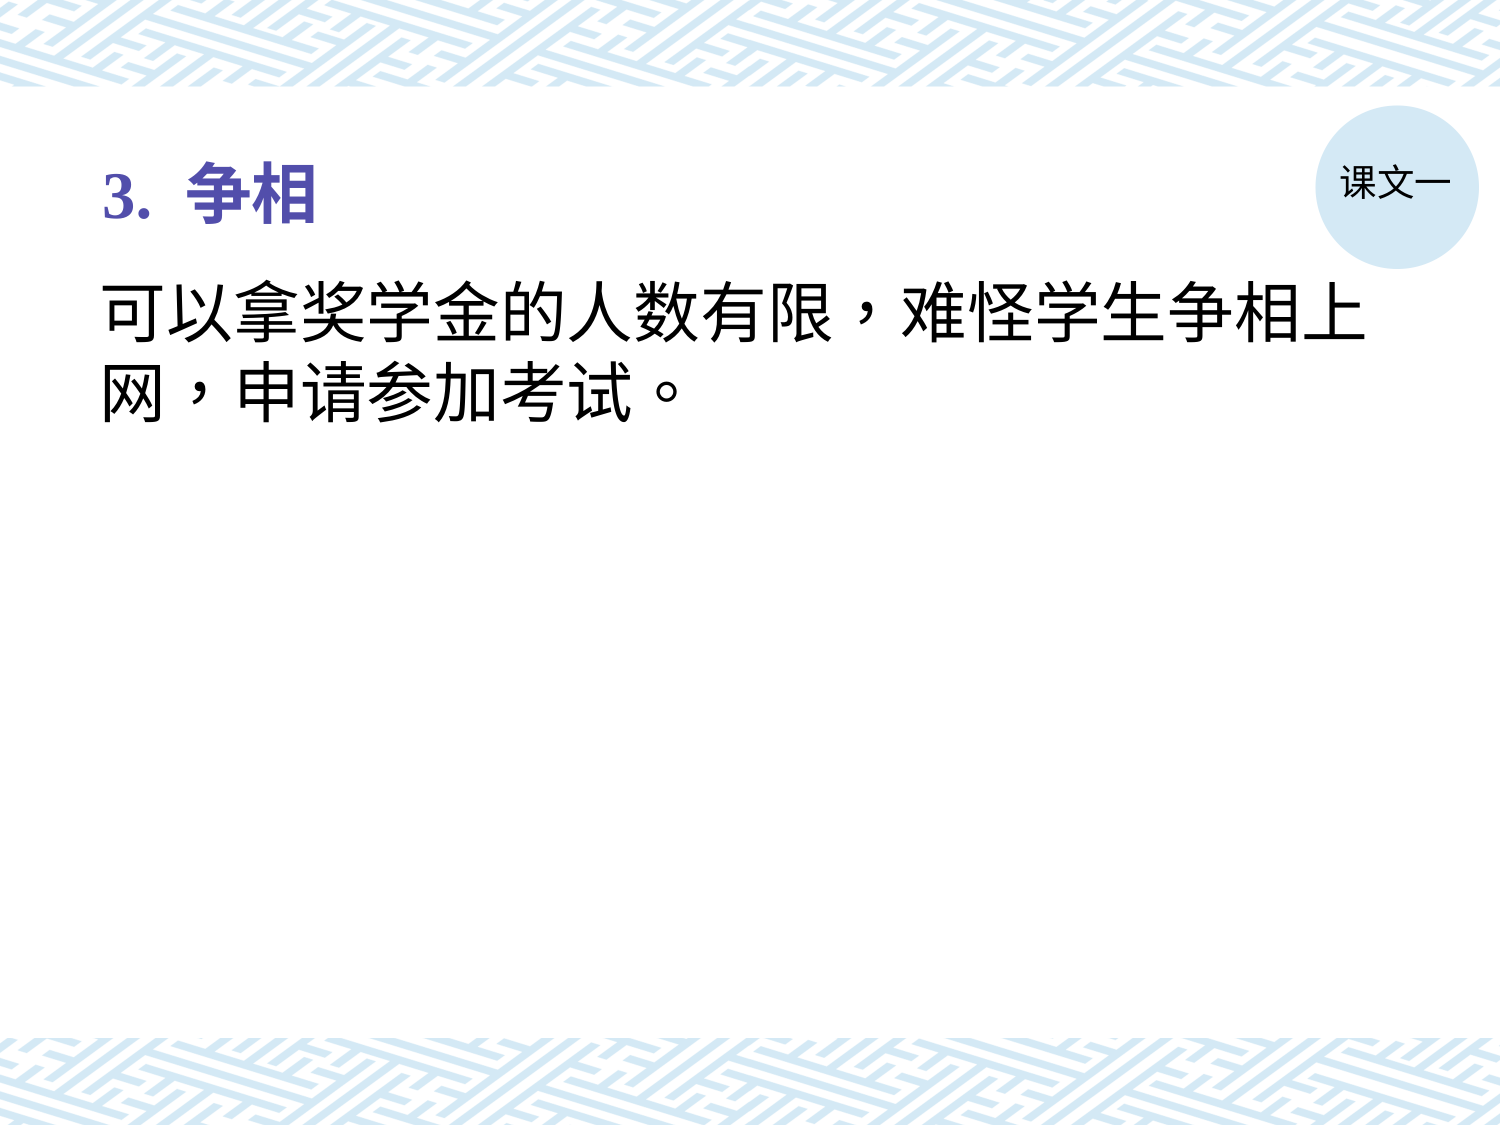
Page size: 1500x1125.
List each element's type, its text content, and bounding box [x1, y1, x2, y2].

text_box 课文一 [1325, 151, 1500, 212]
title 3. 争相 [102, 152, 1340, 270]
list 可以拿奖学金的人数有限，难怪学生争相上网，申请参加考试。 [99, 270, 1394, 648]
picture [0, 0, 1500, 1125]
